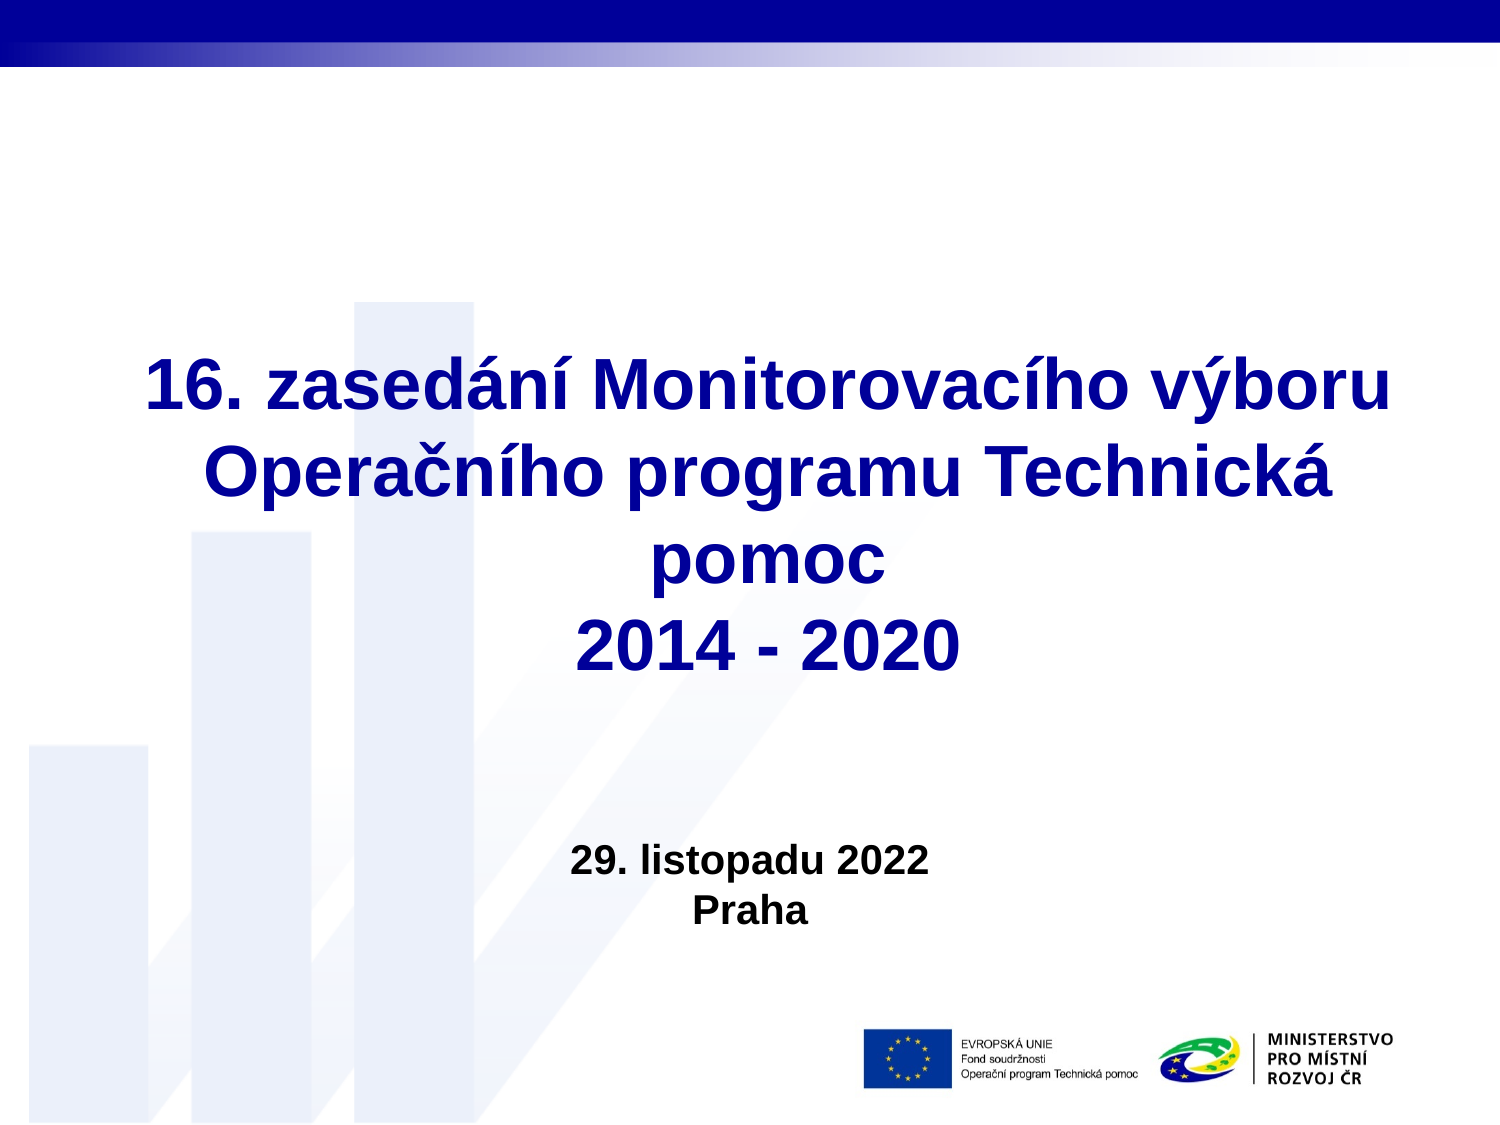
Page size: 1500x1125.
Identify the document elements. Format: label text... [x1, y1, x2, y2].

subtitle 29. listopadu 2022 Praha [112, 727, 1388, 941]
title 16. zasedání Monitorovacího výboru Operačního programu Technická pomoc 2014 - 2020 [112, 326, 1425, 693]
picture [29, 302, 1412, 1125]
